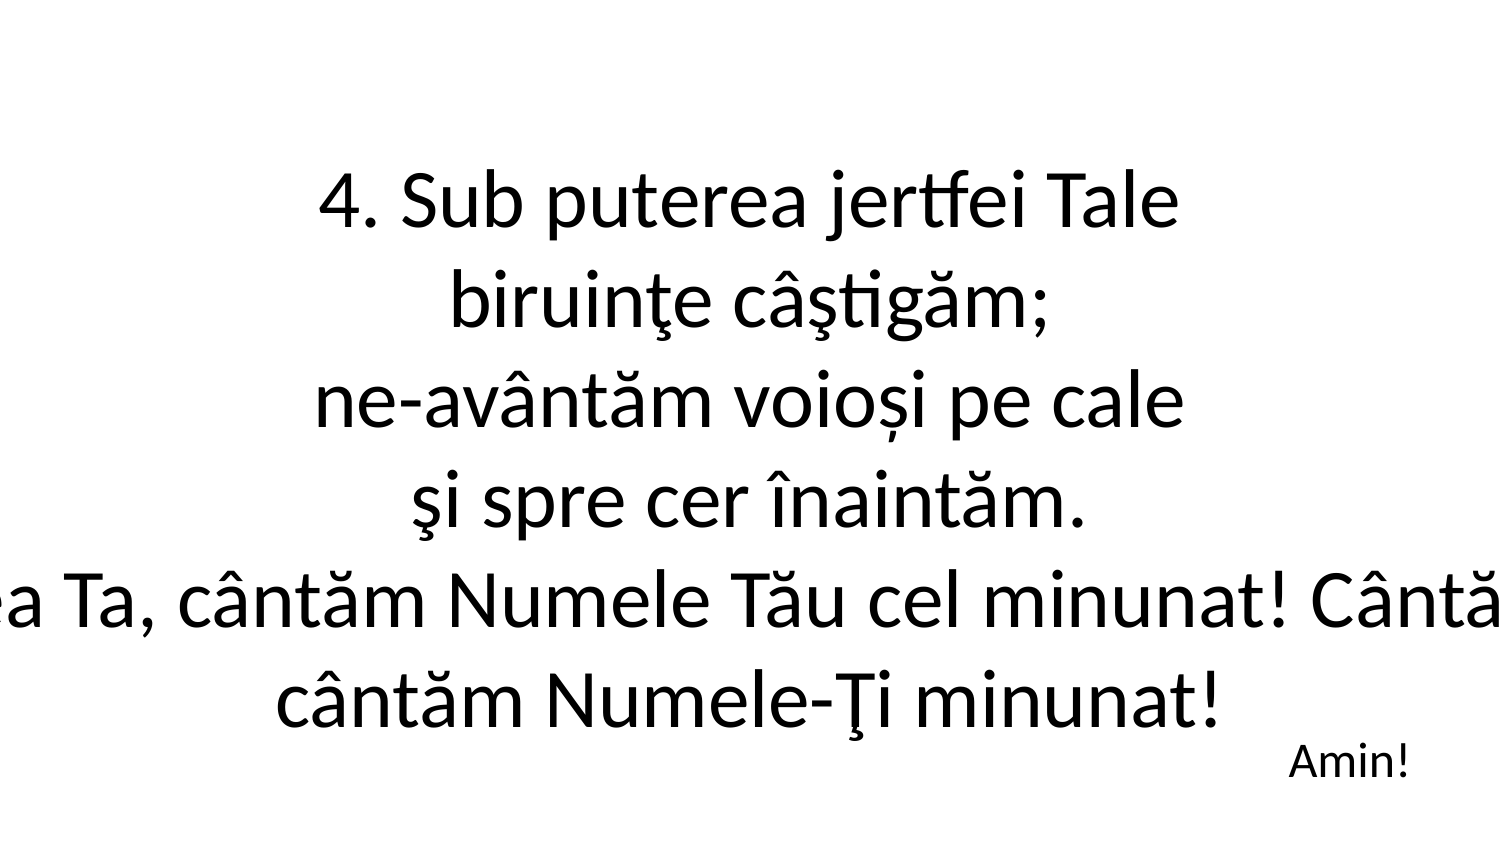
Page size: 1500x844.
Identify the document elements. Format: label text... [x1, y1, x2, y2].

text_box 4. Sub puterea jertfei Tale biruinţe câştigăm; ne-avântăm voioși pe cale şi spre cer înaintăm. Cântăm iubirea Ta, cântăm jerfirea Ta, cântăm Numele Tău cel minunat! Cântăm iubirea Ta, cântăm jertfirea Ta, cântăm Numele-Ţi minunat! [0, 92, 1500, 752]
text_box Amin! [1273, 674, 1427, 795]
